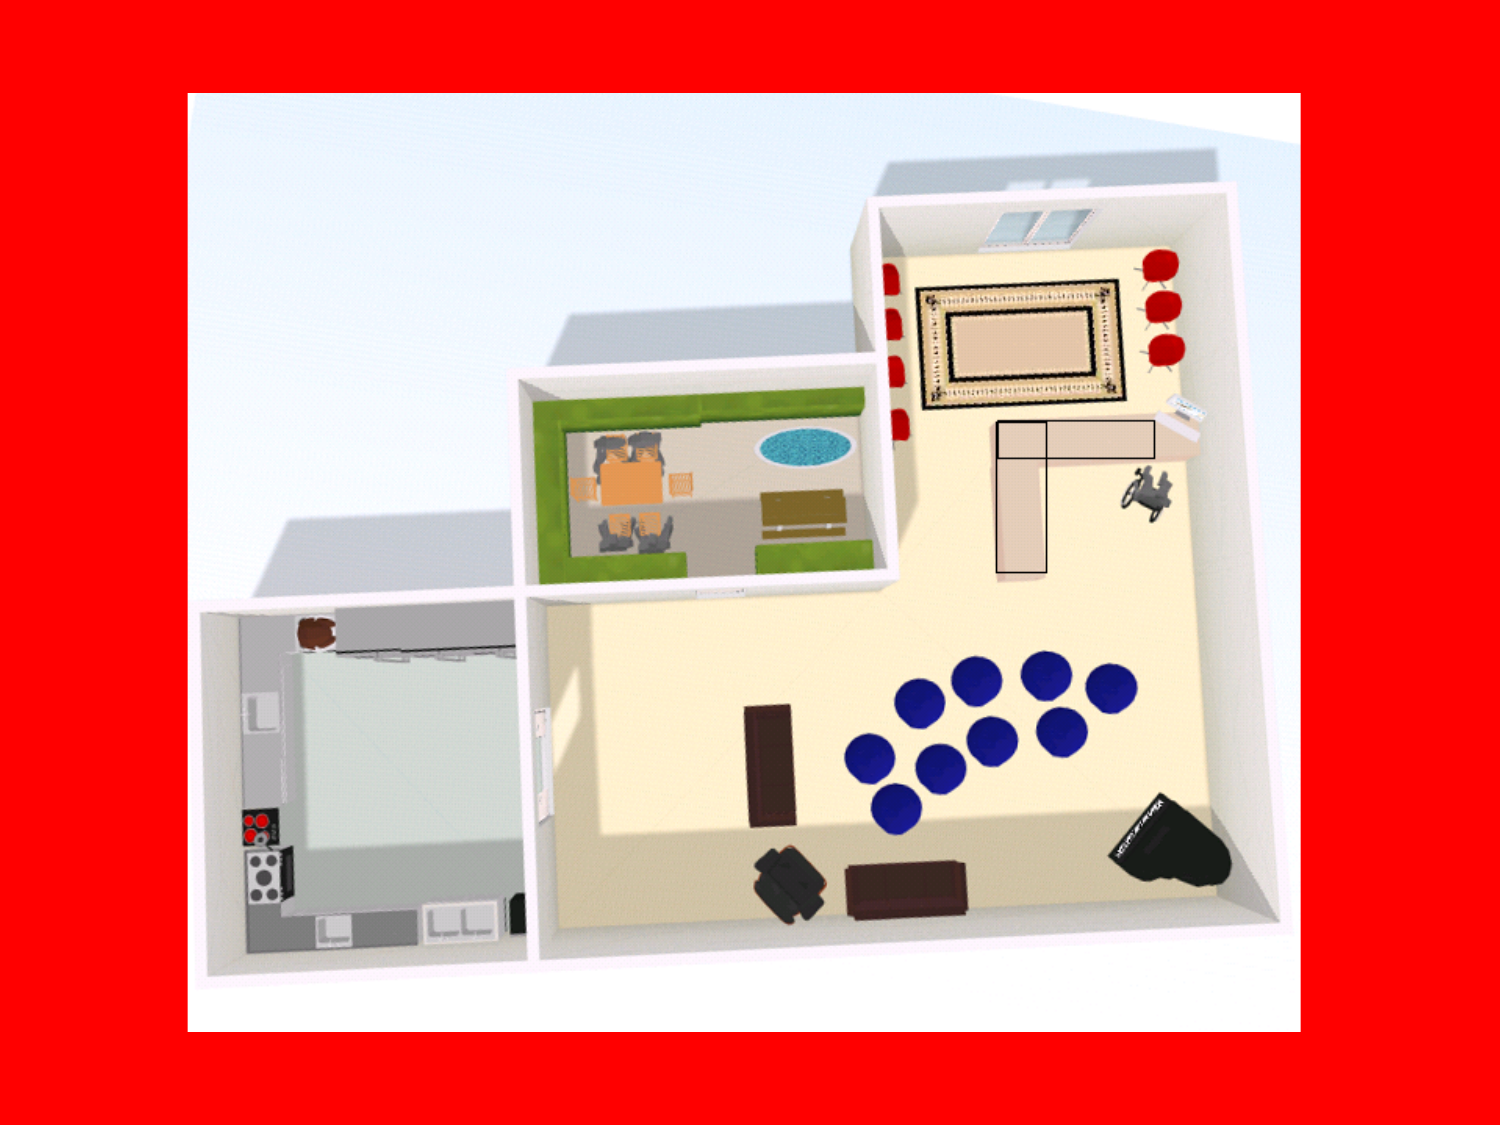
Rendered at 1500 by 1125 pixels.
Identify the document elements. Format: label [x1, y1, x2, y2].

picture [187, 93, 1301, 1032]
